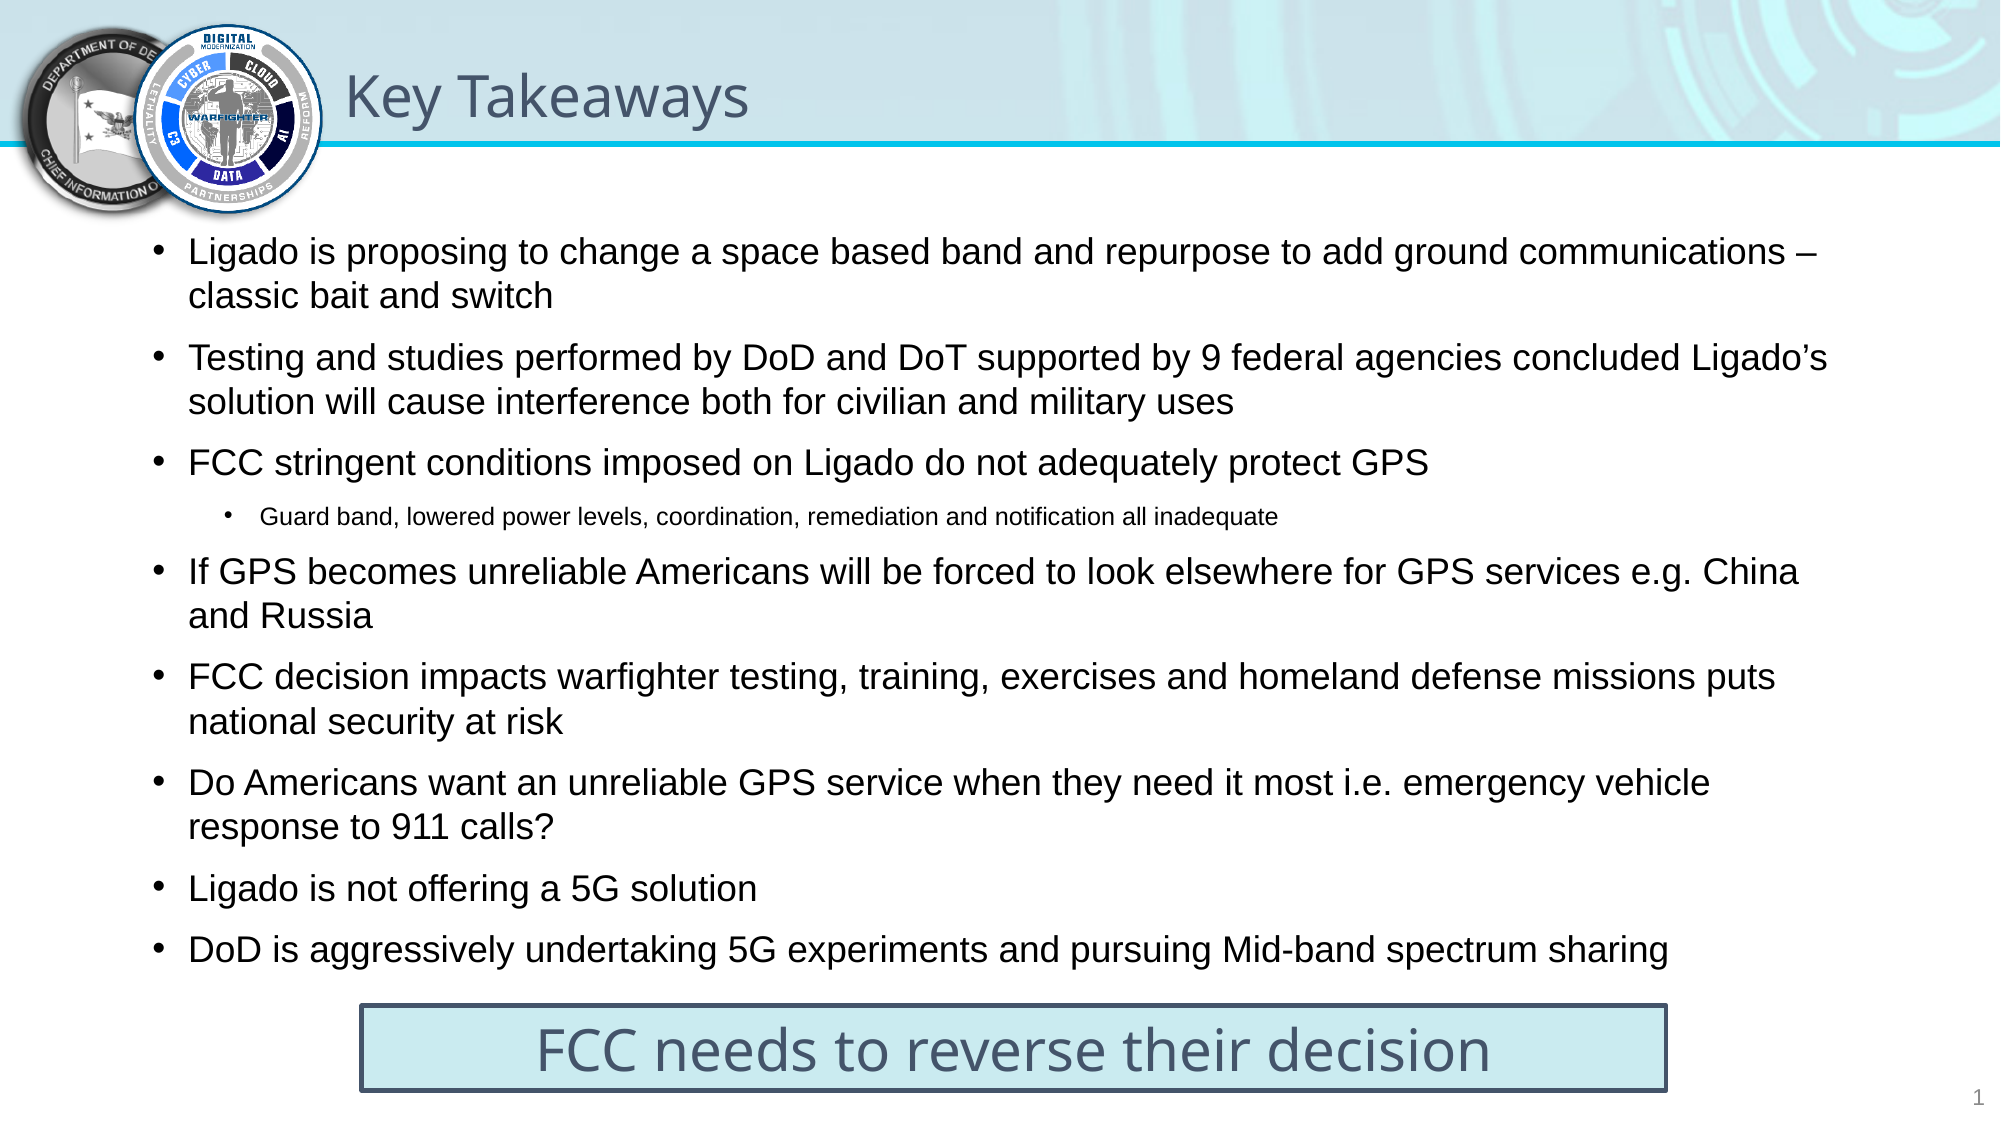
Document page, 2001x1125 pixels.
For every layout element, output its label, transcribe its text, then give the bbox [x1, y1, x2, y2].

text_box FCC needs to reverse their decision [361, 1005, 1667, 1091]
title Key Takeaways [330, 59, 1980, 139]
list Ligado is proposing to change a space based band and repurpose to add ground communications – classic bait and switch Testing and studies performed by DoD and DoT supported by 9 federal agencies concluded Ligado’s solution will cause interference both for civilian and military uses FCC stringent conditions imposed on Ligado do not adequately protect GPS Guard band, lowered power levels, coordination, remediation and notification all inadequate If GPS becomes unreliable Americans will be forced to look elsewhere for GPS services e.g. China and Russia FCC decision impacts warfighter testing, training, exercises and homeland defense missions puts national security at risk Do Americans want an unreliable GPS service when they need it most i.e. emergency vehicle response to 911 calls? Ligado is not offering a 5G solution DoD is aggressively undertaking 5G experiments and pursuing Mid-band spectrum sharing [137, 219, 1863, 984]
picture [0, 0, 2001, 216]
slide_number 1 [1929, 1066, 2000, 1125]
